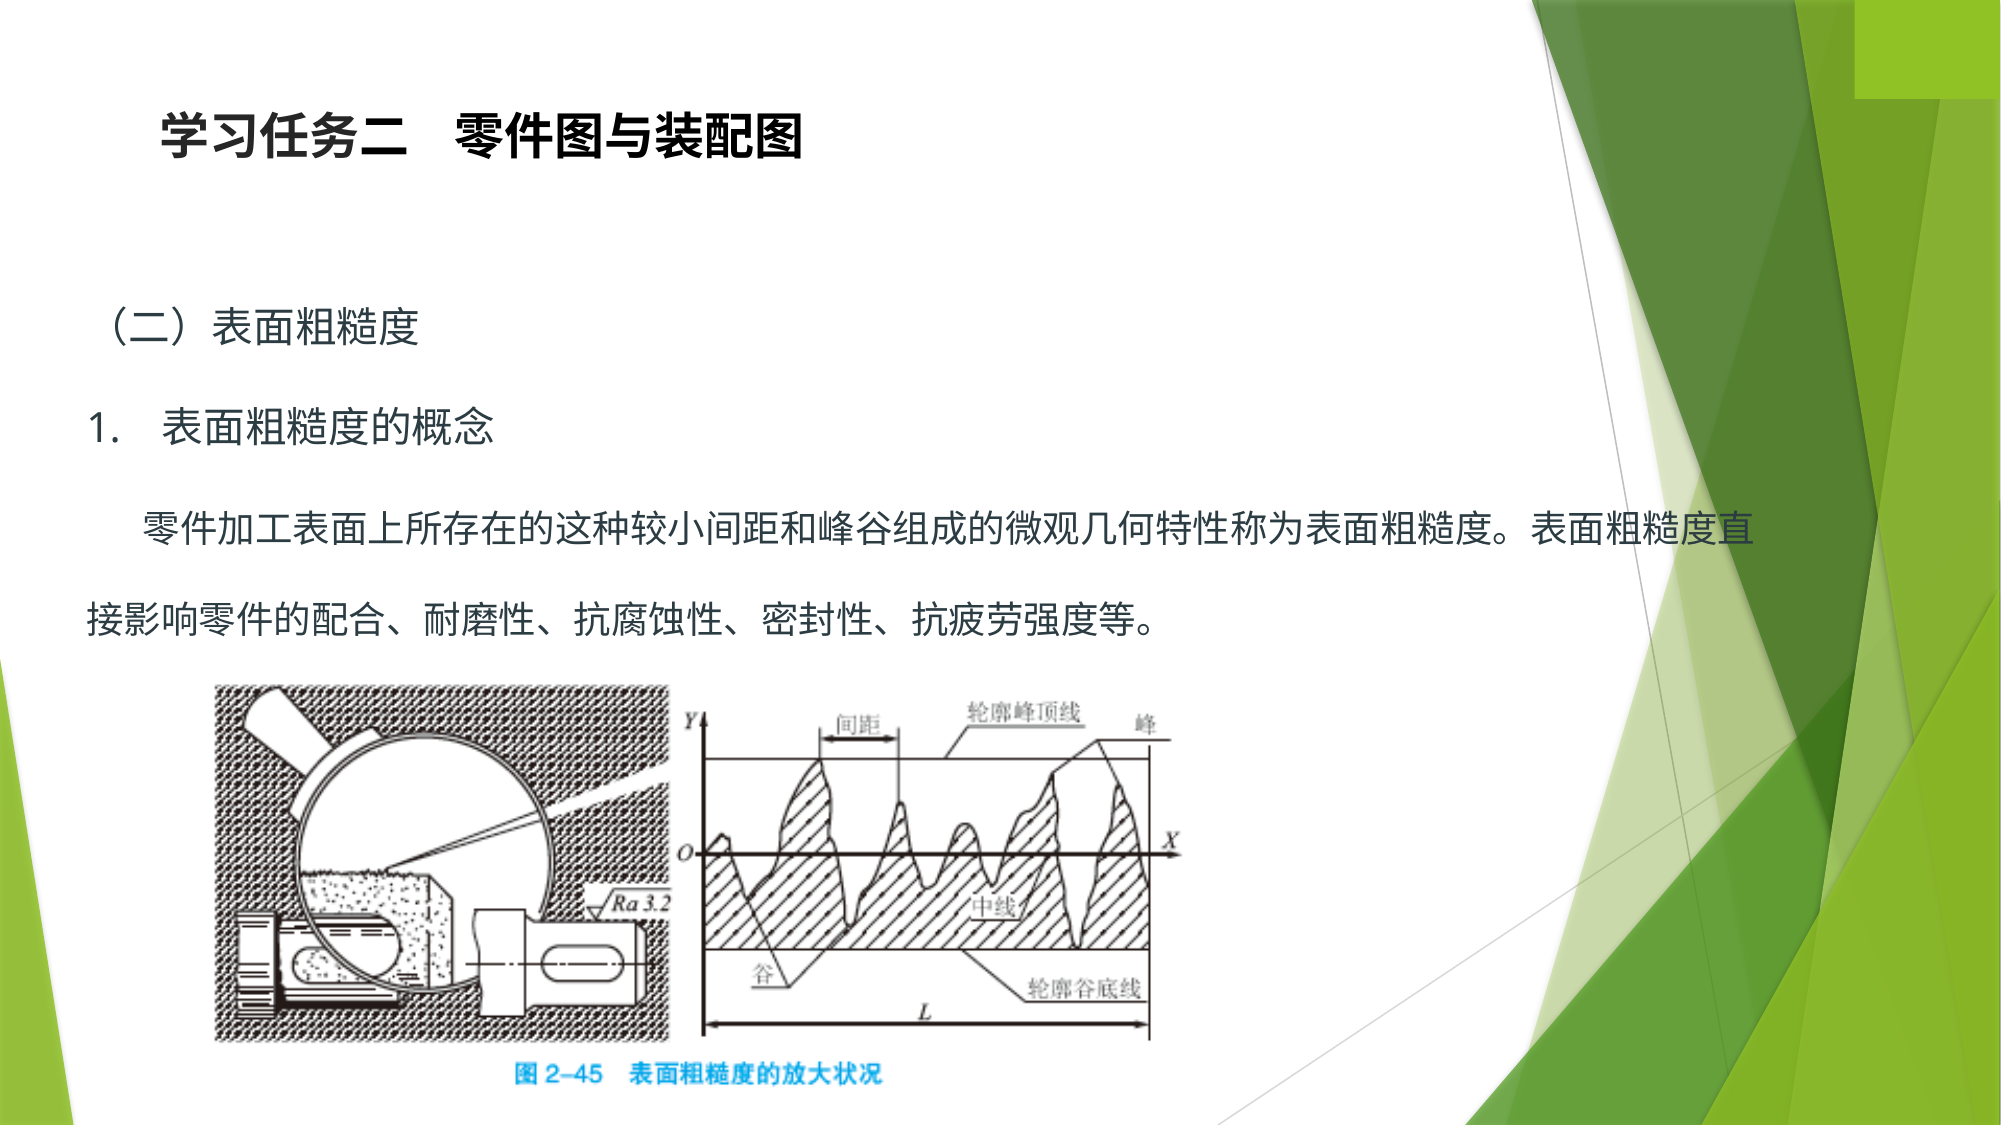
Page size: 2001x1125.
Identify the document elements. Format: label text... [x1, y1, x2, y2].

text_box [1853, 0, 2000, 100]
picture [202, 660, 1223, 1107]
text_box 学习任务二 零件图与装配图 [144, 85, 1856, 216]
text_box （二）表面粗糙度 表面粗糙度的概念 零件加工表面上所存在的这种较小间距和峰谷组成的微观几何特性称为表面粗糙度。表面粗糙度直接影响零件的配合、耐磨性、抗腐蚀性、密封性、抗疲劳强度等。 [71, 243, 1776, 649]
